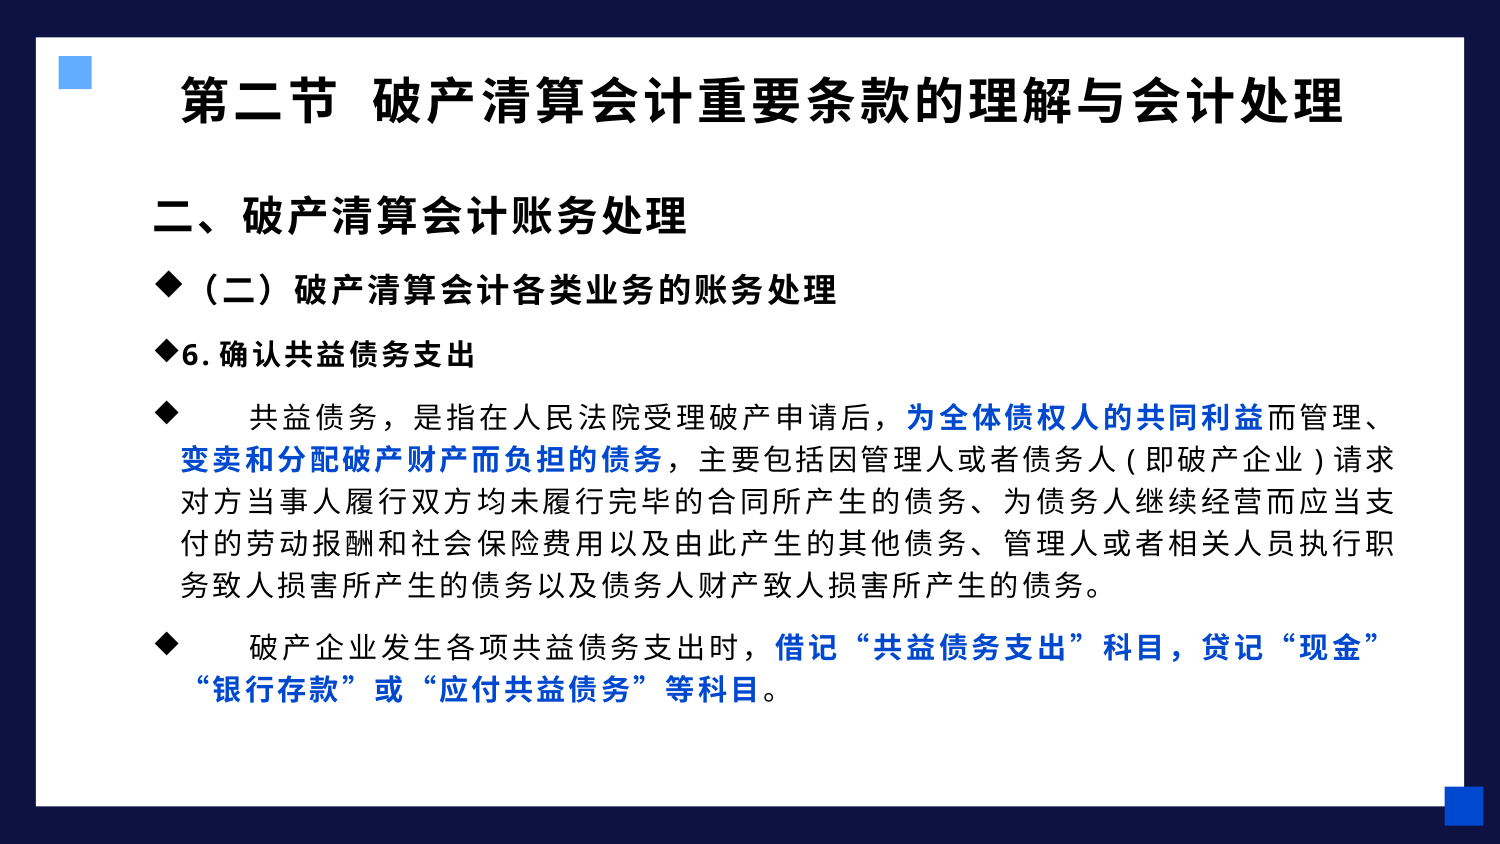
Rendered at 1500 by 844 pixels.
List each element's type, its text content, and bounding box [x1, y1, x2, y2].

list 二、破产清算会计账务处理 （二）破产清算会计各类业务的账务处理 6.确认共益债务支出 共益债务，是指在人民法院受理破产申请后，为全体债权人的共同利益而管理、变卖和分配破产财产而负担的债务，主要包括因管理人或者债务人(即破产企业)请求对方当事人履行双方均未履行完毕的合同所产生的债务、为债务人继续经营而应当支付的劳动报酬和社会保险费用以及由此产生的其他债务、管理人或者相关人员执行职务致人损害所产生的债务以及债务人财产致人损害所产生的债务。 破产企业发生各项共益债务支出时，借记“共益债务支出”科目，贷记“现金”“银行存款”或“应付共益债务”等科目。 [135, 180, 1412, 604]
title 第二节 破产清算会计重要条款的理解与会计处理 [141, 48, 1379, 138]
